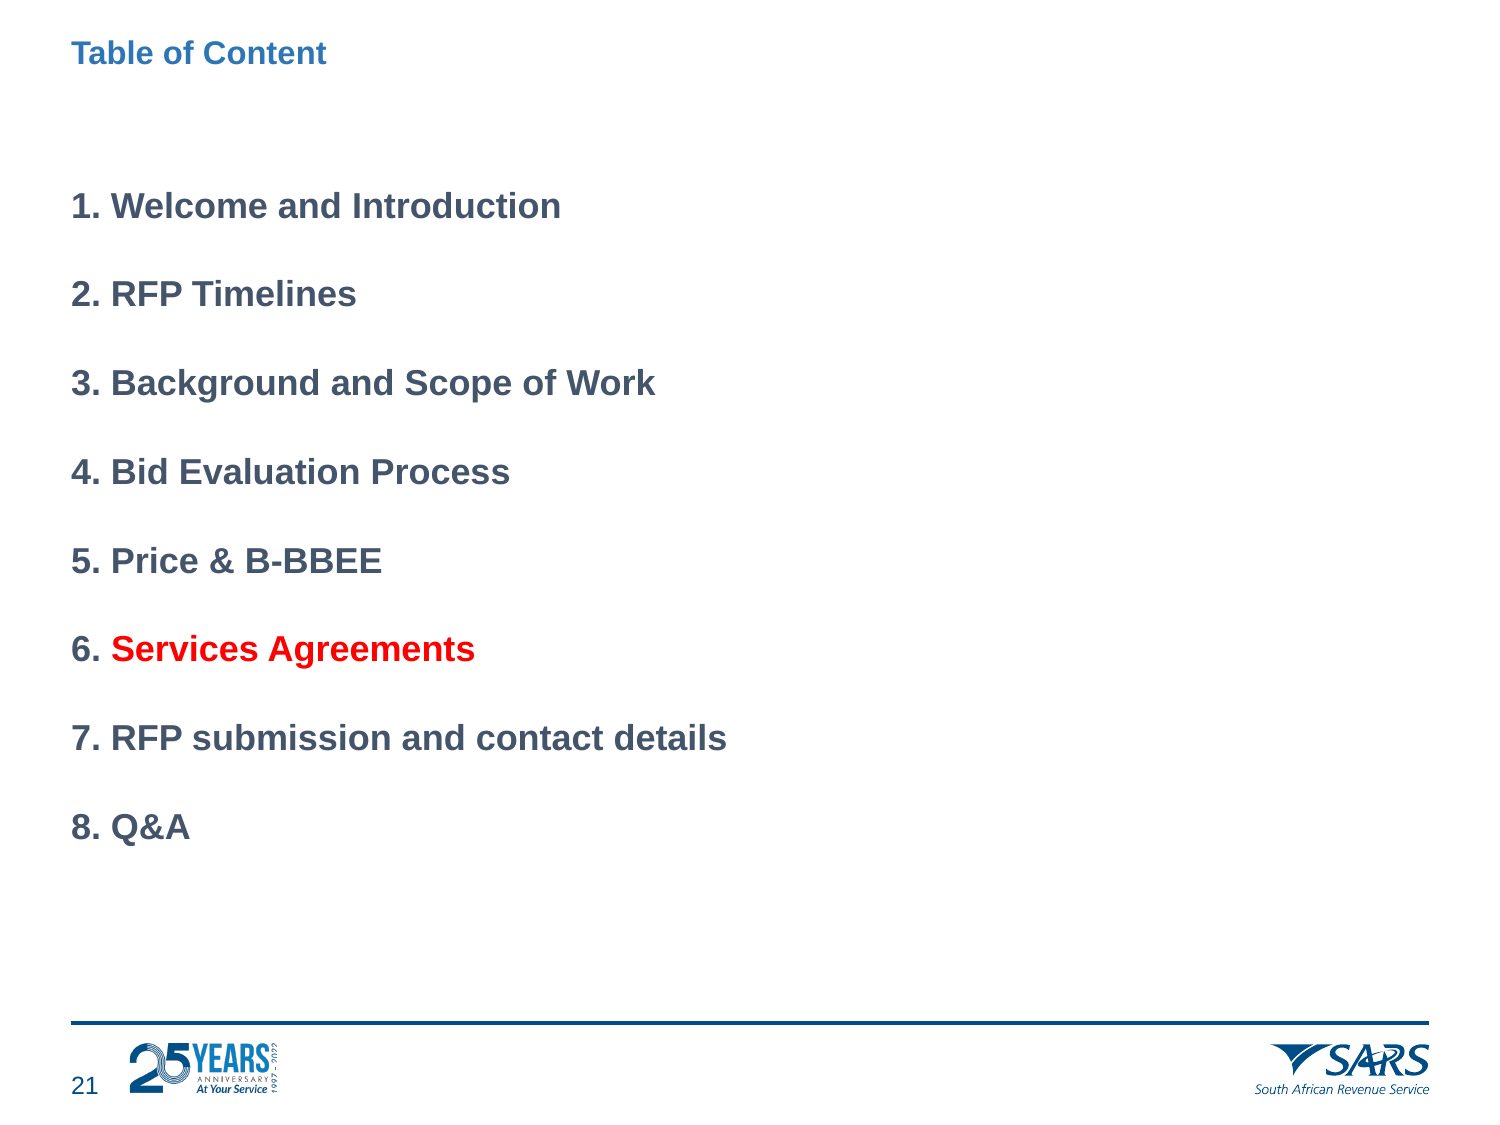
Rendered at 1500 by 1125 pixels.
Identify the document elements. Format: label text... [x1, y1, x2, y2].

list 1. Welcome and Introduction 2. RFP Timelines 3. Background and Scope of Work 4. Bid Evaluation Process 5. Price & B-BBEE 6. Services Agreements 7. RFP submission and contact details 8. Q&A [56, 159, 1430, 857]
slide_number 20 [56, 1054, 394, 1115]
title Table of Content [56, 28, 1350, 116]
